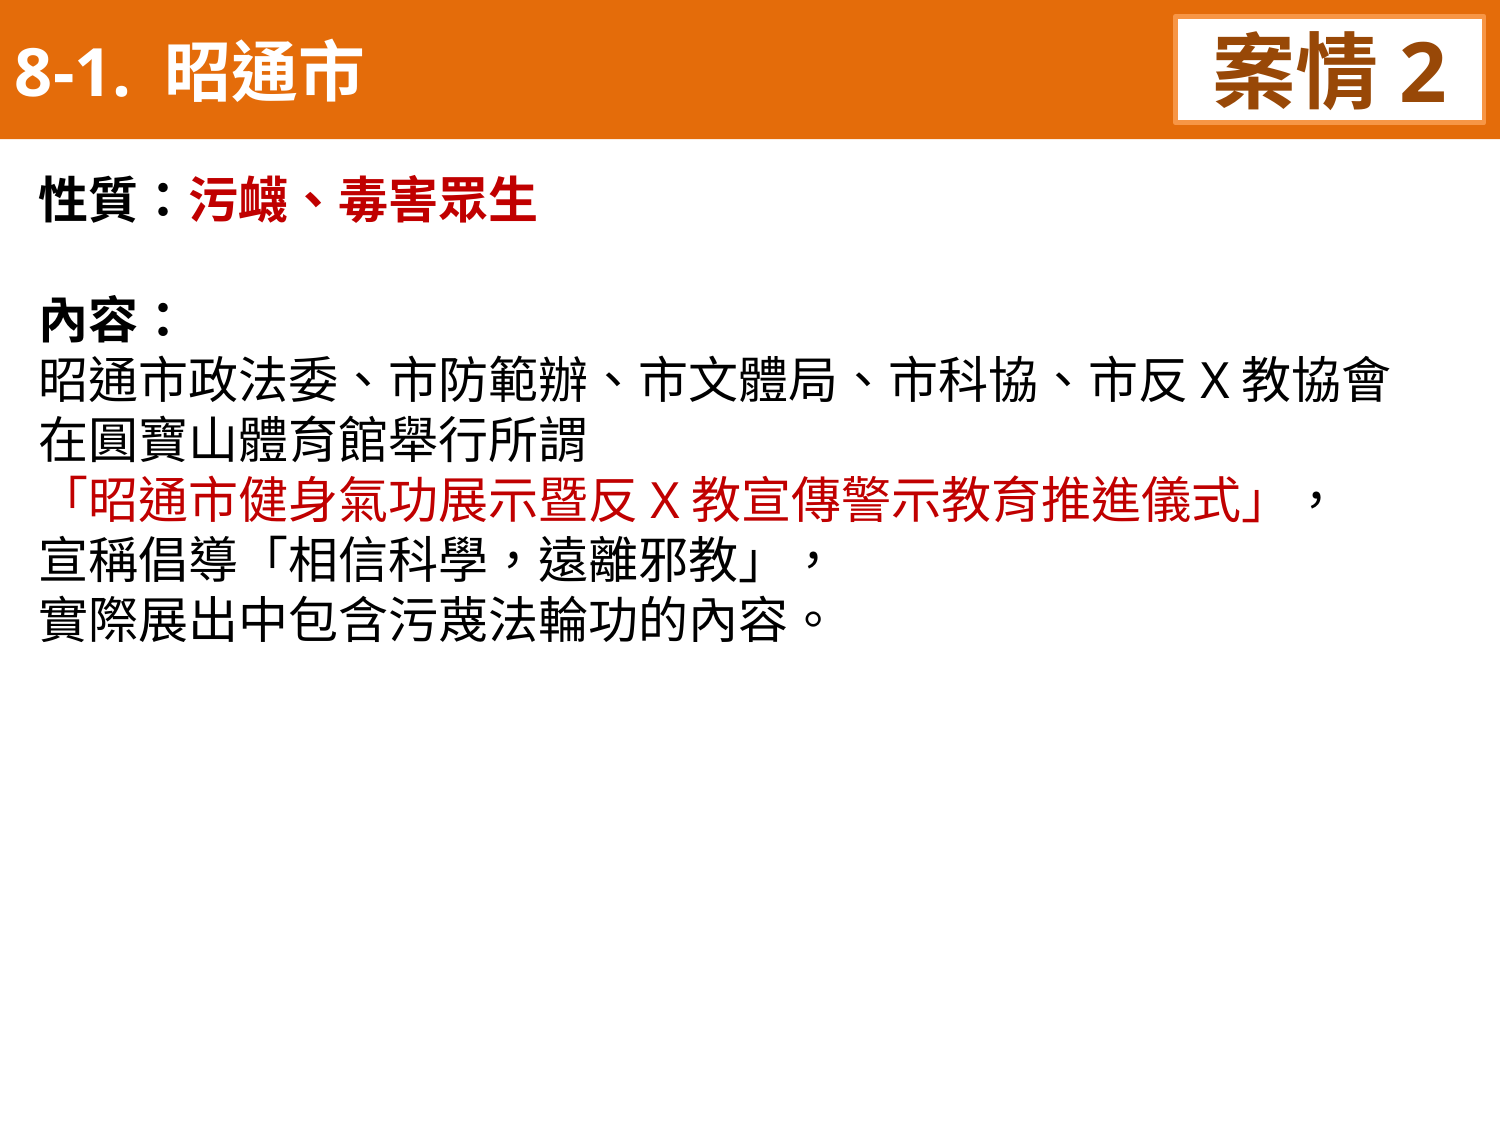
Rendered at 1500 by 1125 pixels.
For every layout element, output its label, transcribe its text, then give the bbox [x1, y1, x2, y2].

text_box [0, 0, 1500, 140]
text_box 性質：污衊、毒害眾生 內容： 昭通市政法委、市防範辦、市文體局、市科協、市反X教協會 在圓寶山體育館舉行所謂 「昭通市健身氣功展示暨反X教宣傳警示教育推進儀式」， 宣稱倡導「相信科學，遠離邪教」， 實際展出中包含污蔑法輪功的內容。 [23, 160, 1500, 656]
